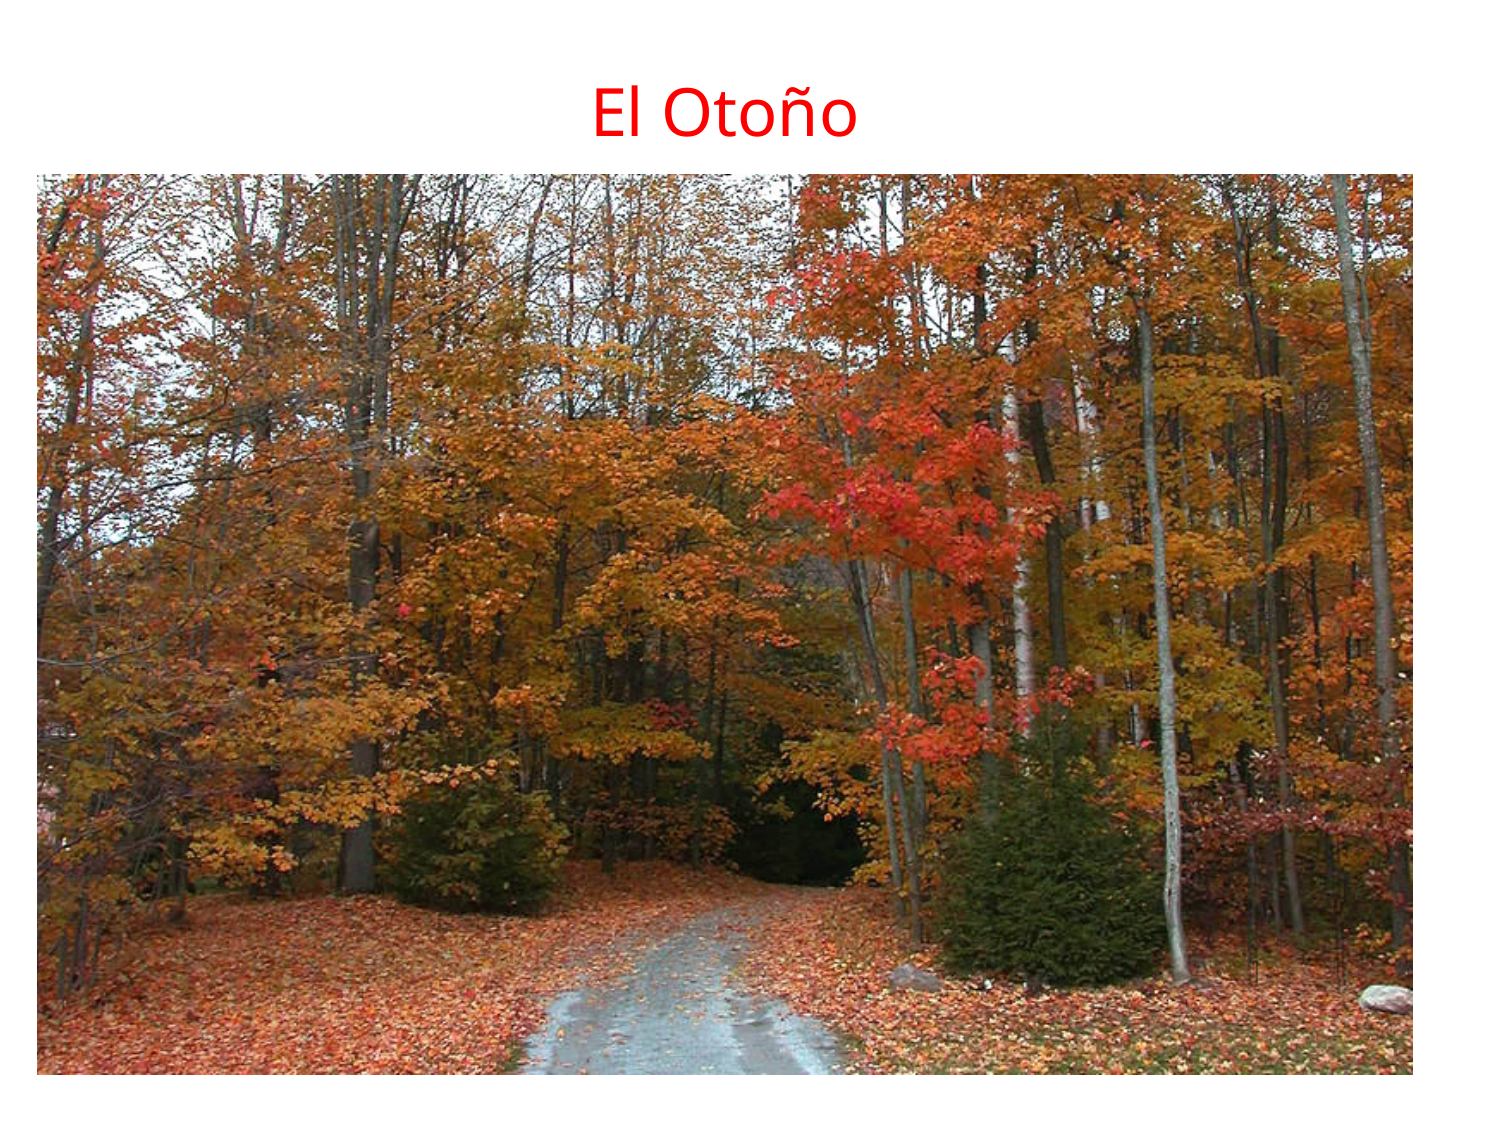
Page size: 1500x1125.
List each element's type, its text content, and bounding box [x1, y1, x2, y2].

text_box El Otoño [124, 62, 1325, 158]
picture [37, 174, 1413, 1076]
